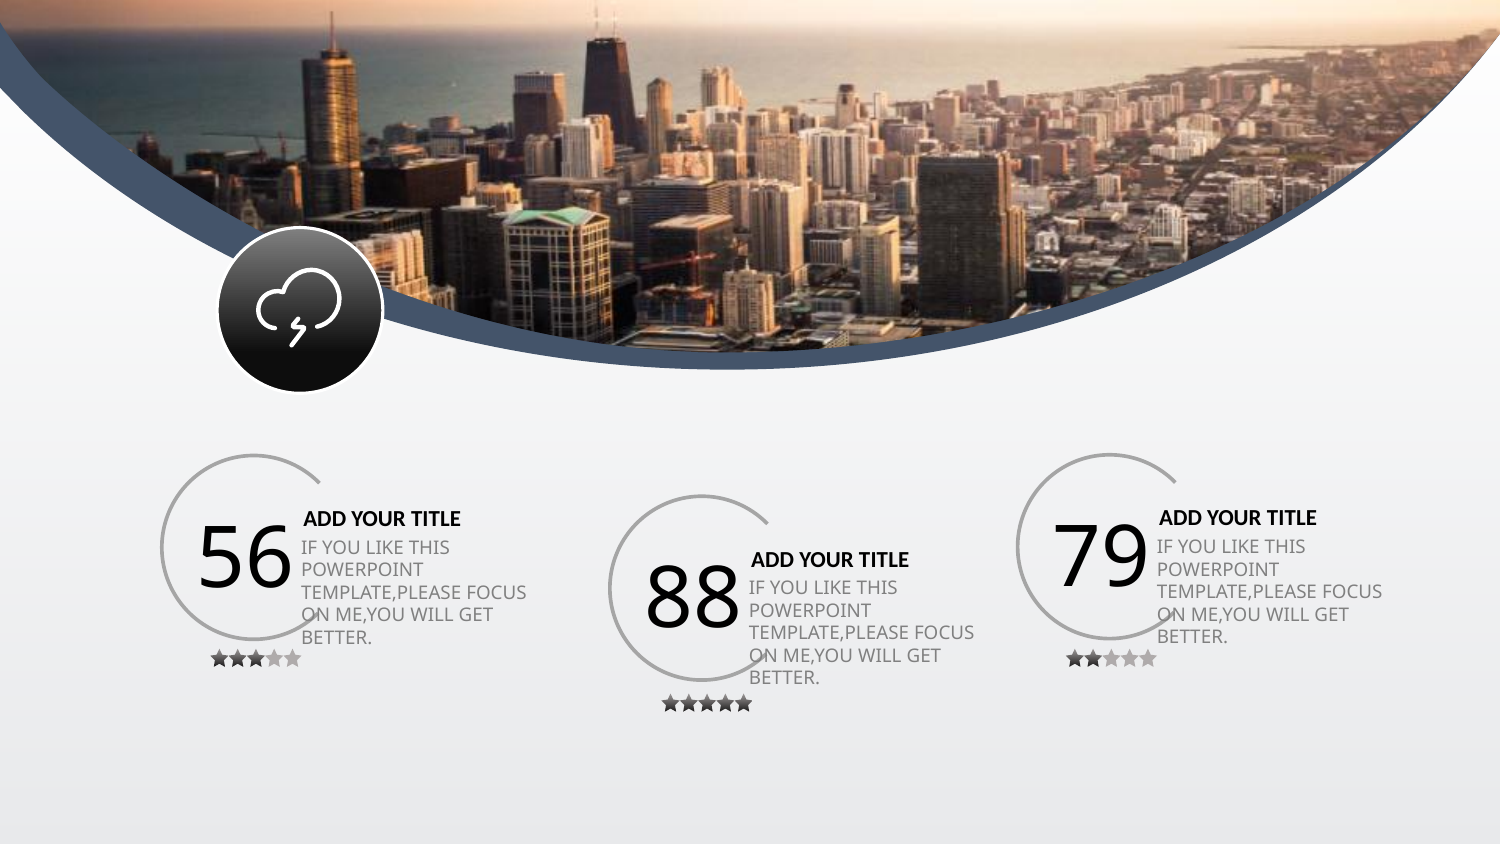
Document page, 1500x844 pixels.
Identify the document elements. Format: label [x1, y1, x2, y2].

text_box [0, 26, 263, 259]
text_box [256, 269, 340, 346]
text_box [161, 455, 552, 667]
text_box [0, 0, 1500, 354]
text_box [609, 496, 1000, 712]
text_box [382, 79, 1465, 371]
text_box [1017, 454, 1408, 667]
text_box [216, 226, 384, 395]
